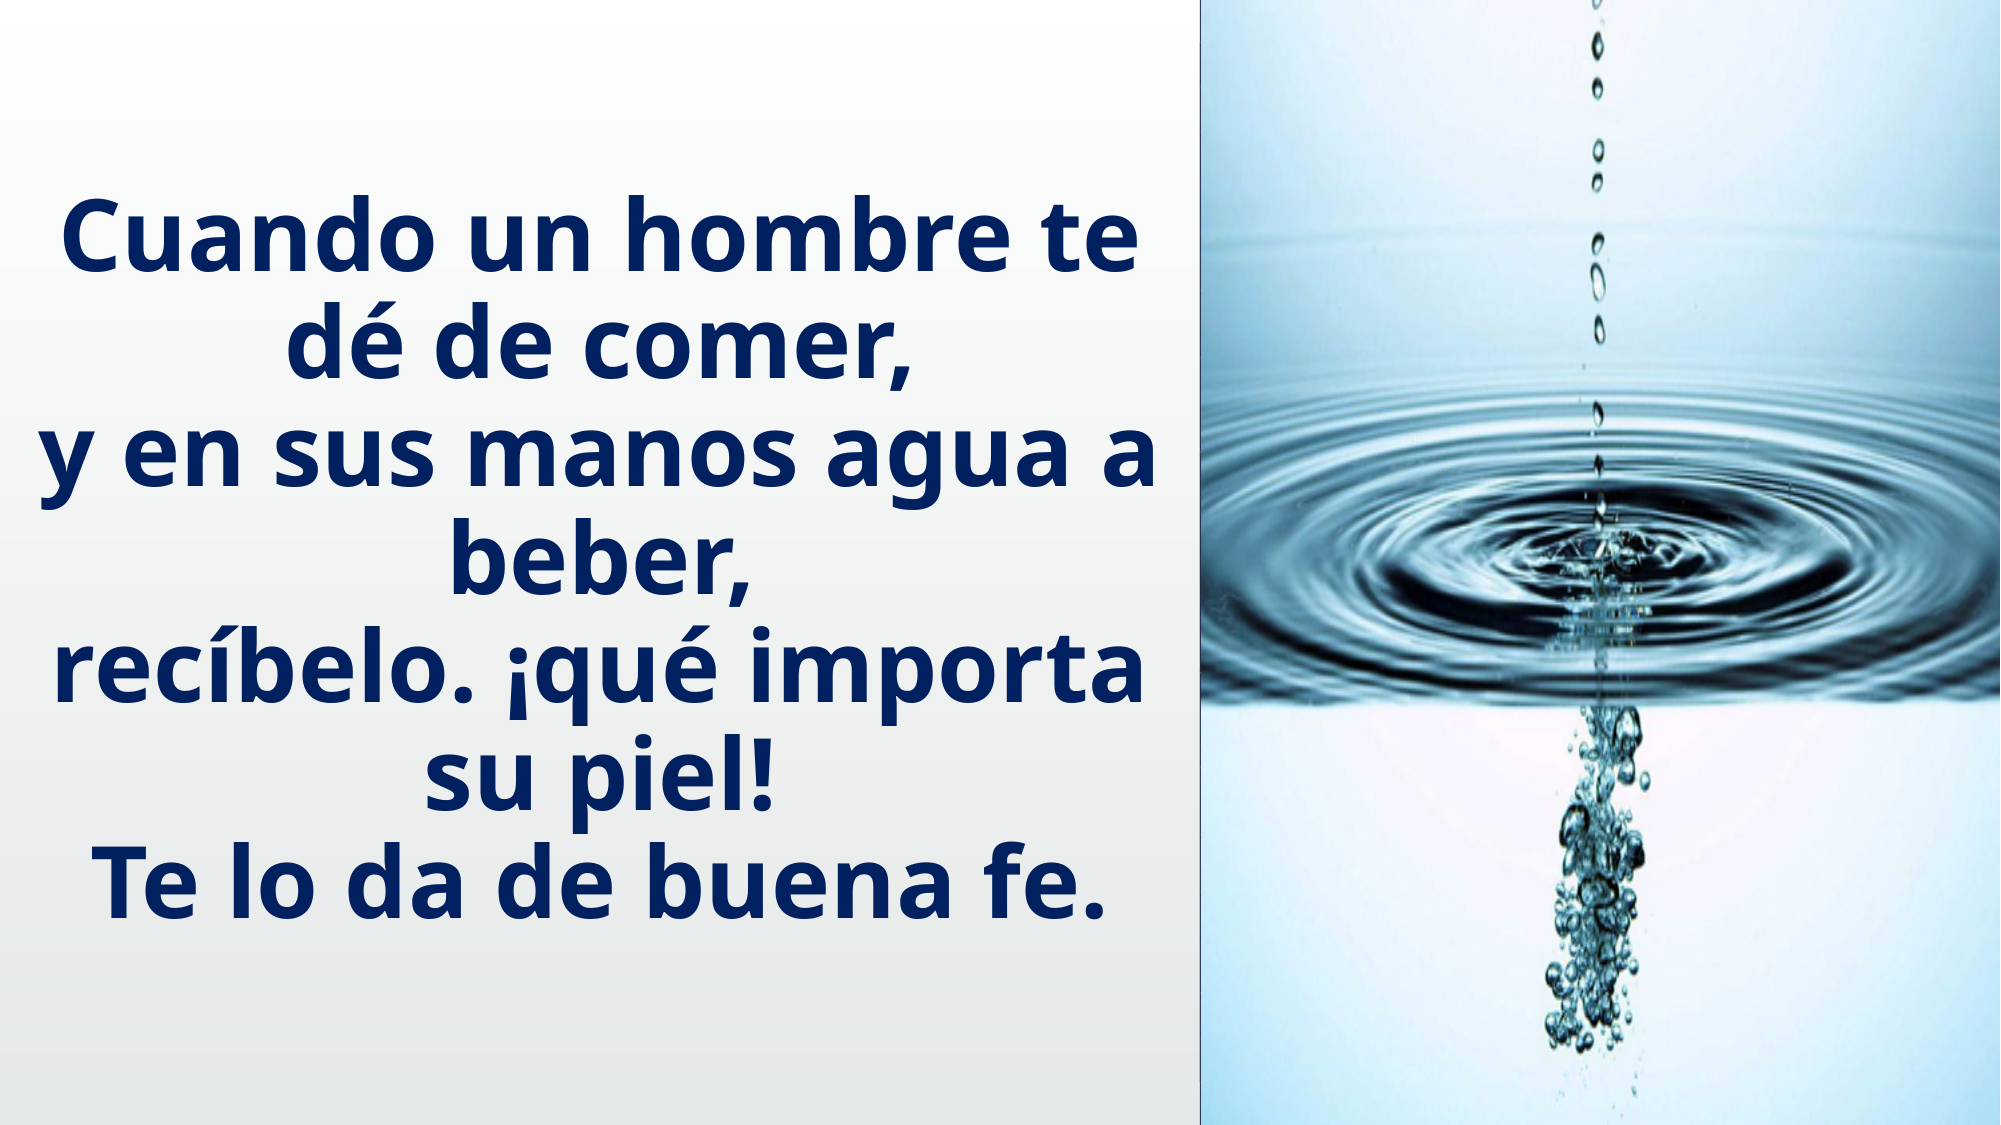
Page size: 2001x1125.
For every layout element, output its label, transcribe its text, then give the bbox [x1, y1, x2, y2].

title Cuando un hombre te dé de comer, y en sus manos agua a beber, recíbelo. ¡qué importa su piel! Te lo da de buena fe. [0, 0, 1200, 1125]
picture [1200, 0, 2000, 1125]
